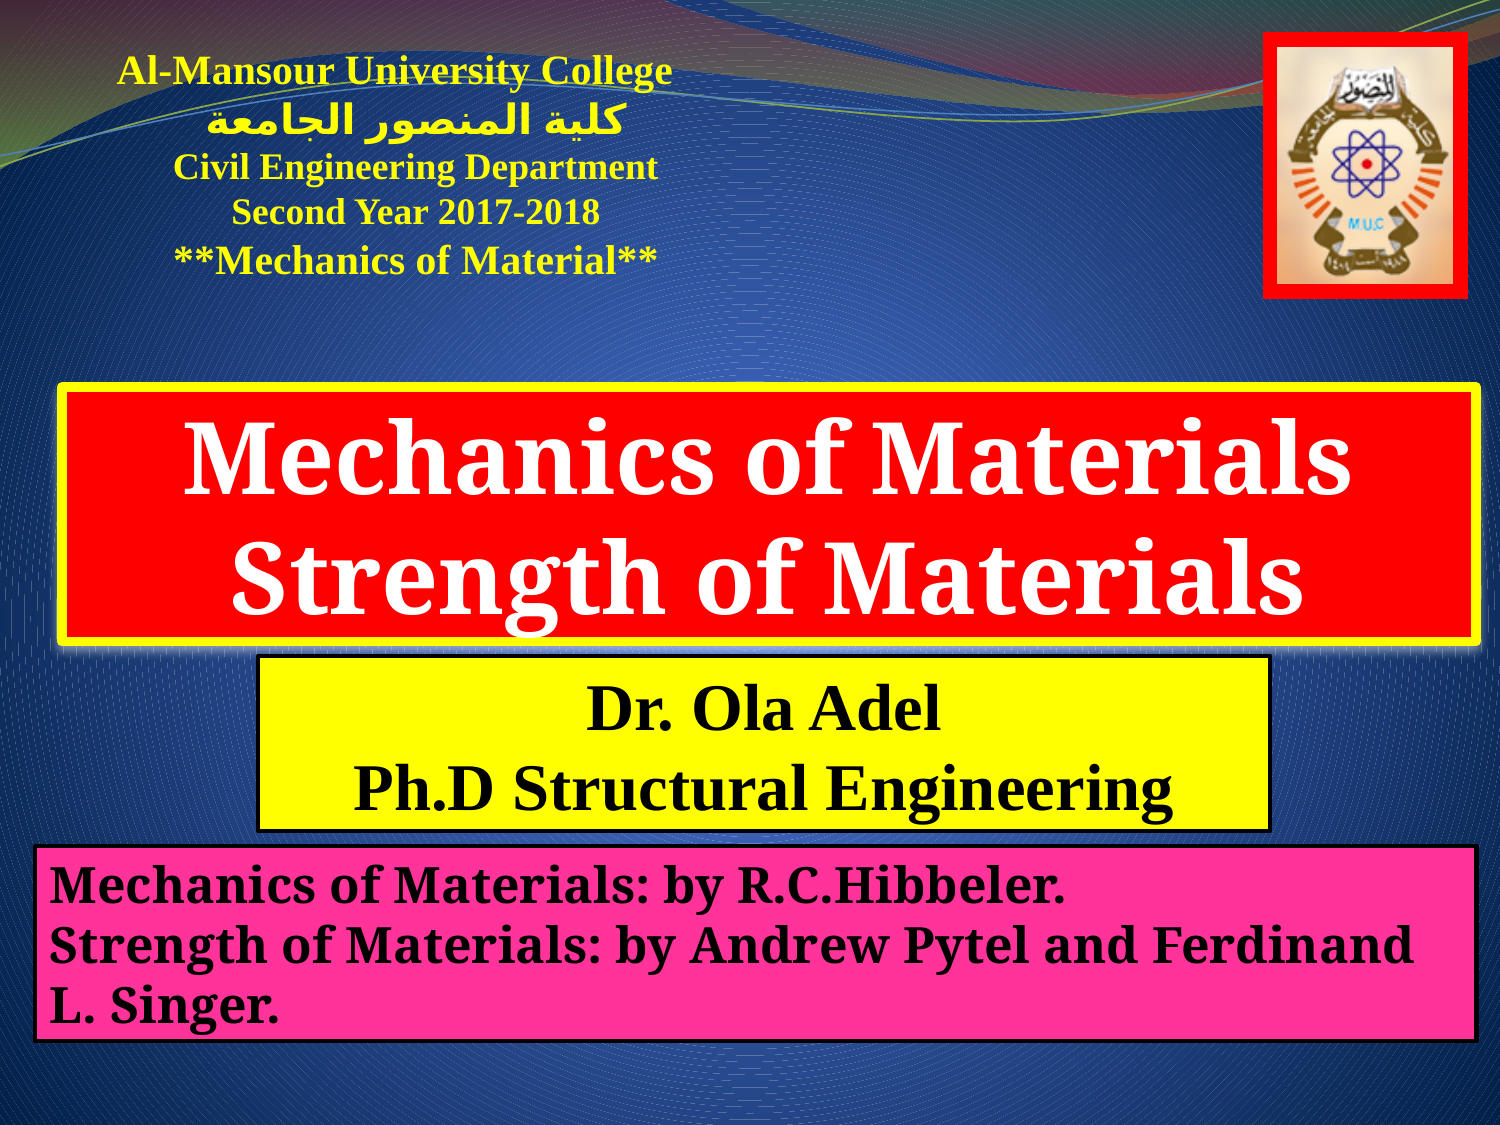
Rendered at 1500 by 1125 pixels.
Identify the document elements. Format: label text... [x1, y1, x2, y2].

text_box Al-Mansour University College كلية المنصور الجامعة Civil Engineering Department Second Year 2017-2018 **Mechanics of Material** [70, 35, 762, 290]
text_box Mechanics of Materials: by R.C.Hibbeler. Strength of Materials: by Andrew Pytel and Ferdinand L. Singer. [33, 844, 1479, 1043]
text_box Dr. Ola Adel Ph.D Structural Engineering [256, 654, 1272, 833]
text_box Mechanics of Materials Strength of Materials [61, 386, 1477, 642]
picture [1277, 46, 1454, 285]
